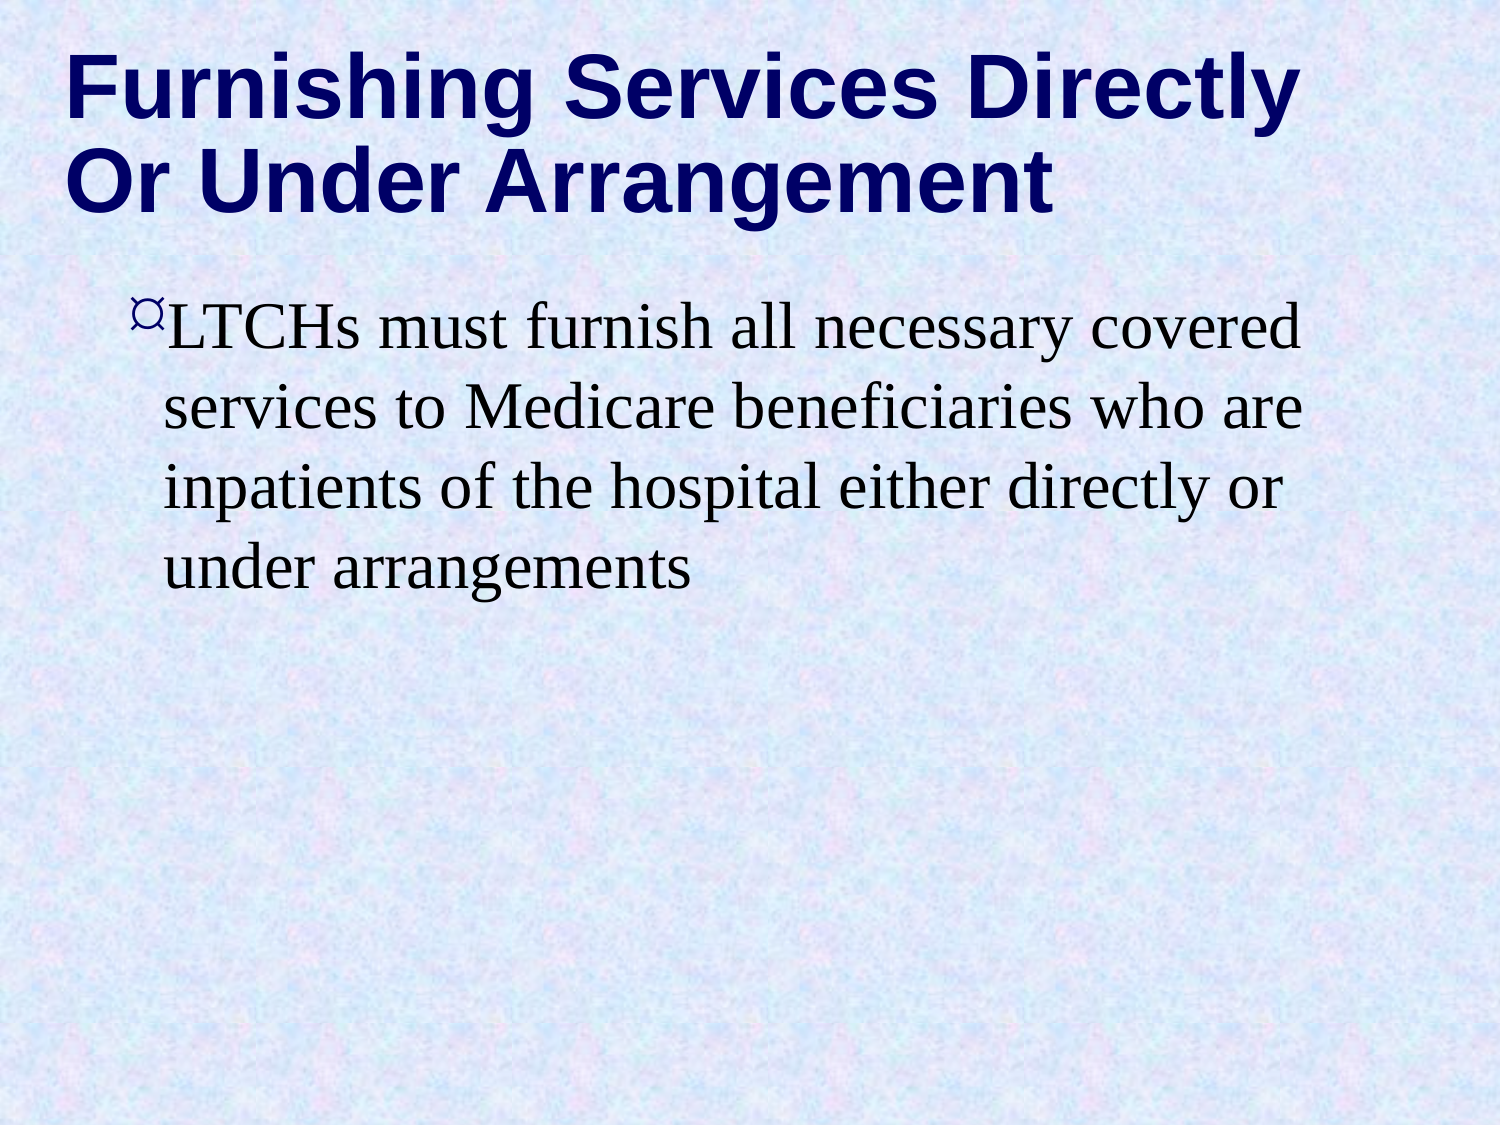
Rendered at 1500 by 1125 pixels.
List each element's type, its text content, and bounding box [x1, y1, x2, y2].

title Furnishing Services Directly Or Under Arrangement [50, 37, 1450, 238]
list LTCHs must furnish all necessary covered services to Medicare beneficiaries who are inpatients of the hospital either directly or under arrangements [112, 275, 1375, 1050]
